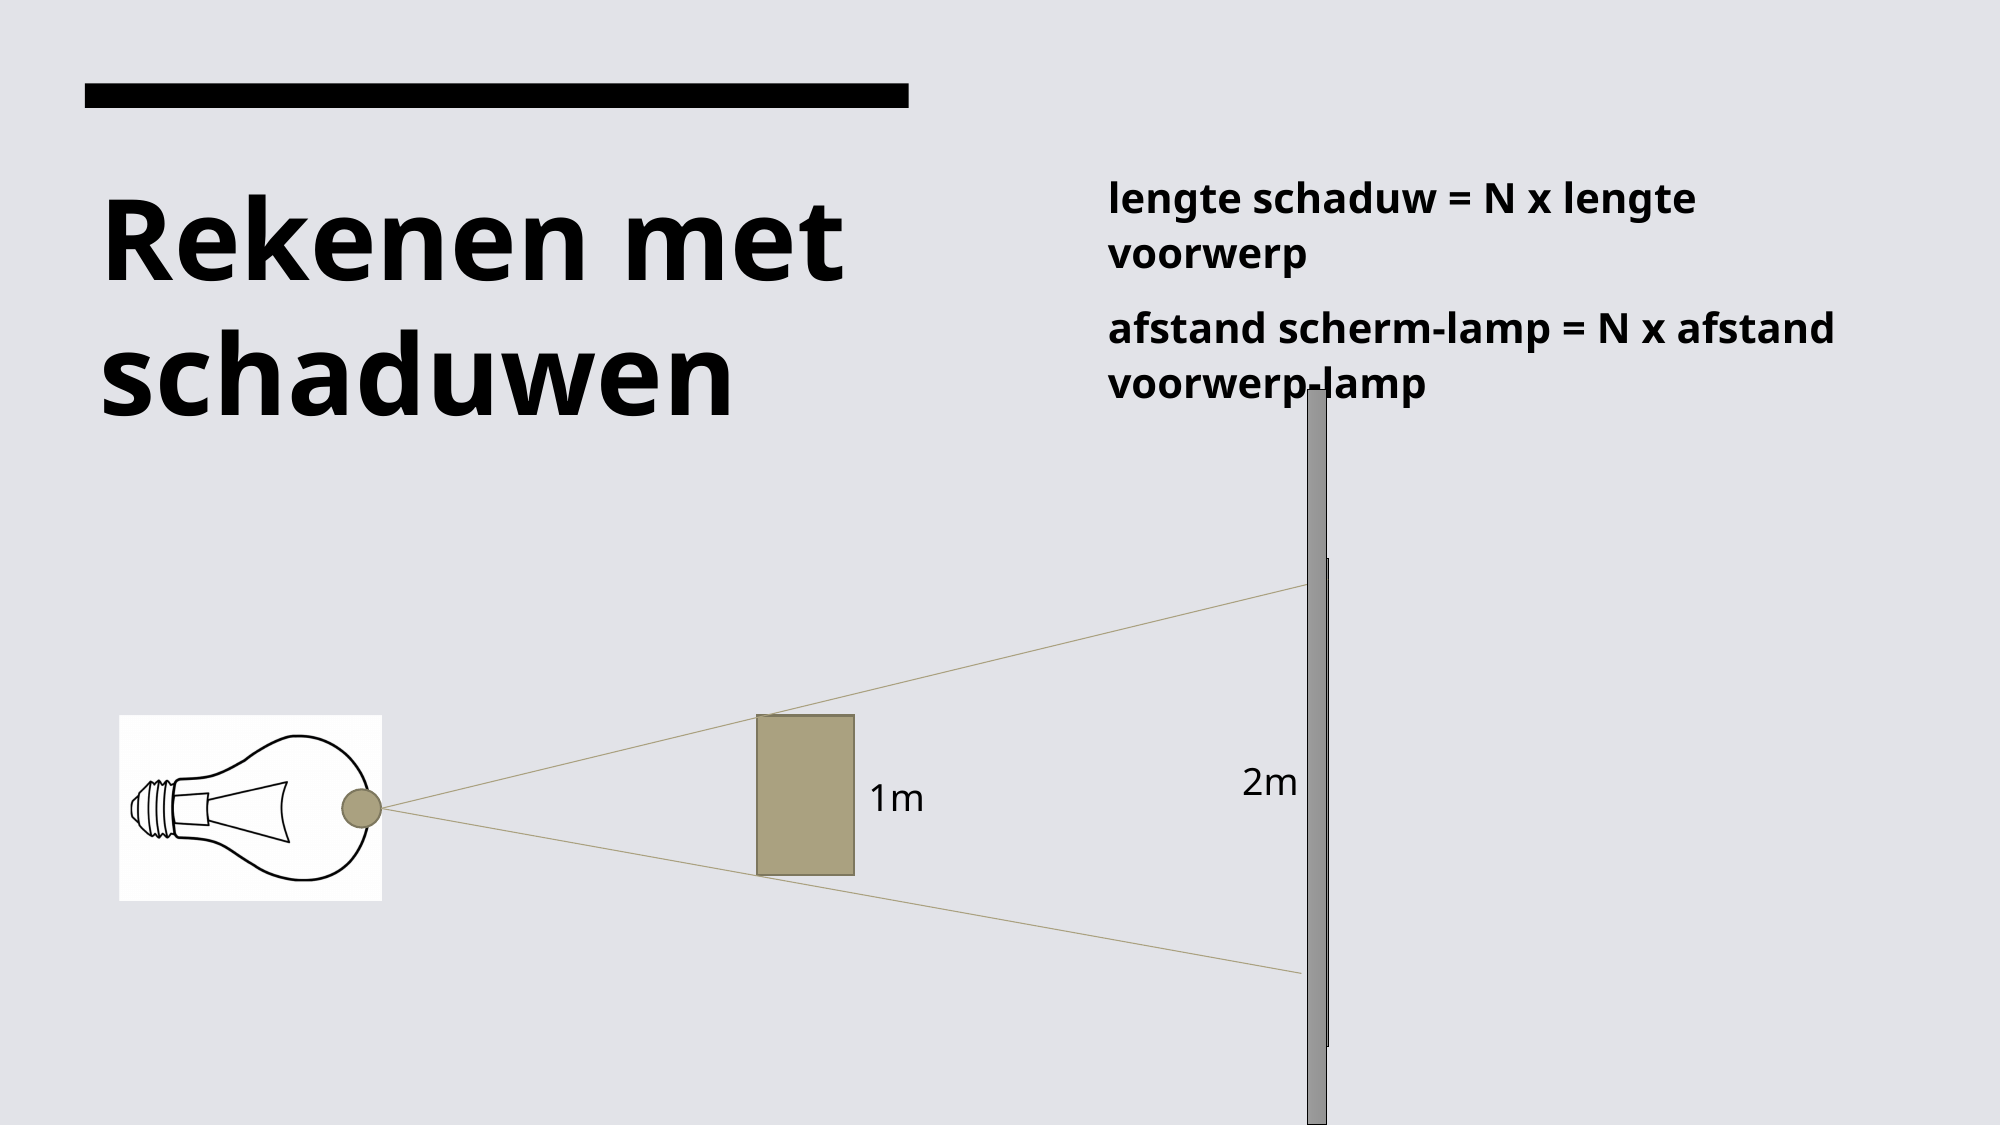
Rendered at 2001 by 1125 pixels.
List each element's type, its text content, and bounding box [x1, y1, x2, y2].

picture [120, 677, 381, 939]
text_box [1307, 389, 1327, 579]
text_box [1307, 809, 1327, 1125]
text_box [343, 788, 381, 829]
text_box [381, 579, 1329, 809]
list lengte schaduw = N x lengte voorwerp afstand scherm-lamp = N x afstand voorwerp-lamp [1092, 158, 1917, 958]
title Rekenen met schaduwen [84, 160, 909, 960]
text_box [381, 808, 1302, 974]
